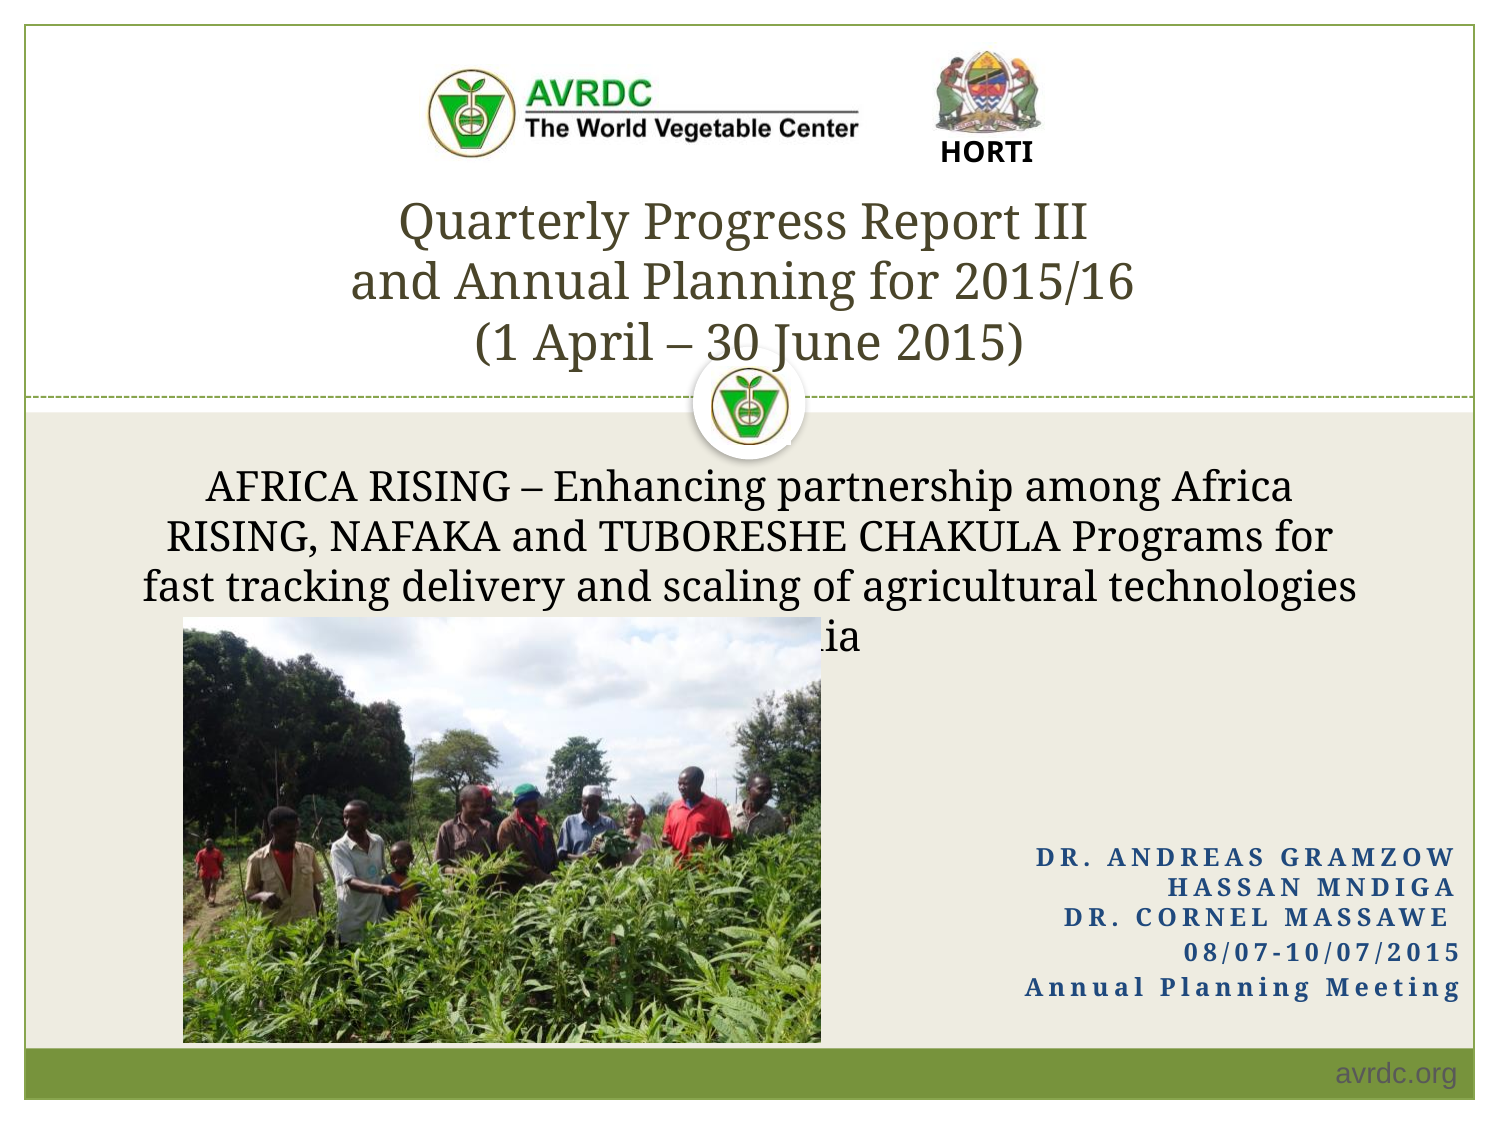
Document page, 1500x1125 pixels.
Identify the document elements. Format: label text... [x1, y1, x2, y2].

picture [916, 42, 1058, 138]
title Quarterly Progress Report III and Annual Planning for 2015/16 (1 April – 30 June 2015) AFRICA RISING – Enhancing partnership among Africa RISING, NAFAKA and TUBORESHE CHAKULA Programs for fast tracking delivery and scaling of agricultural technologies in Tanzania [112, 62, 1388, 681]
text_box HORTI [915, 146, 1058, 150]
subtitle Dr. Andreas Gramzow Hassan Mndiga Dr. Cornel Massawe 08/07-10/07/2015 Annual Planning Meeting [826, 834, 1475, 1010]
picture [418, 64, 870, 163]
picture [182, 617, 822, 1044]
